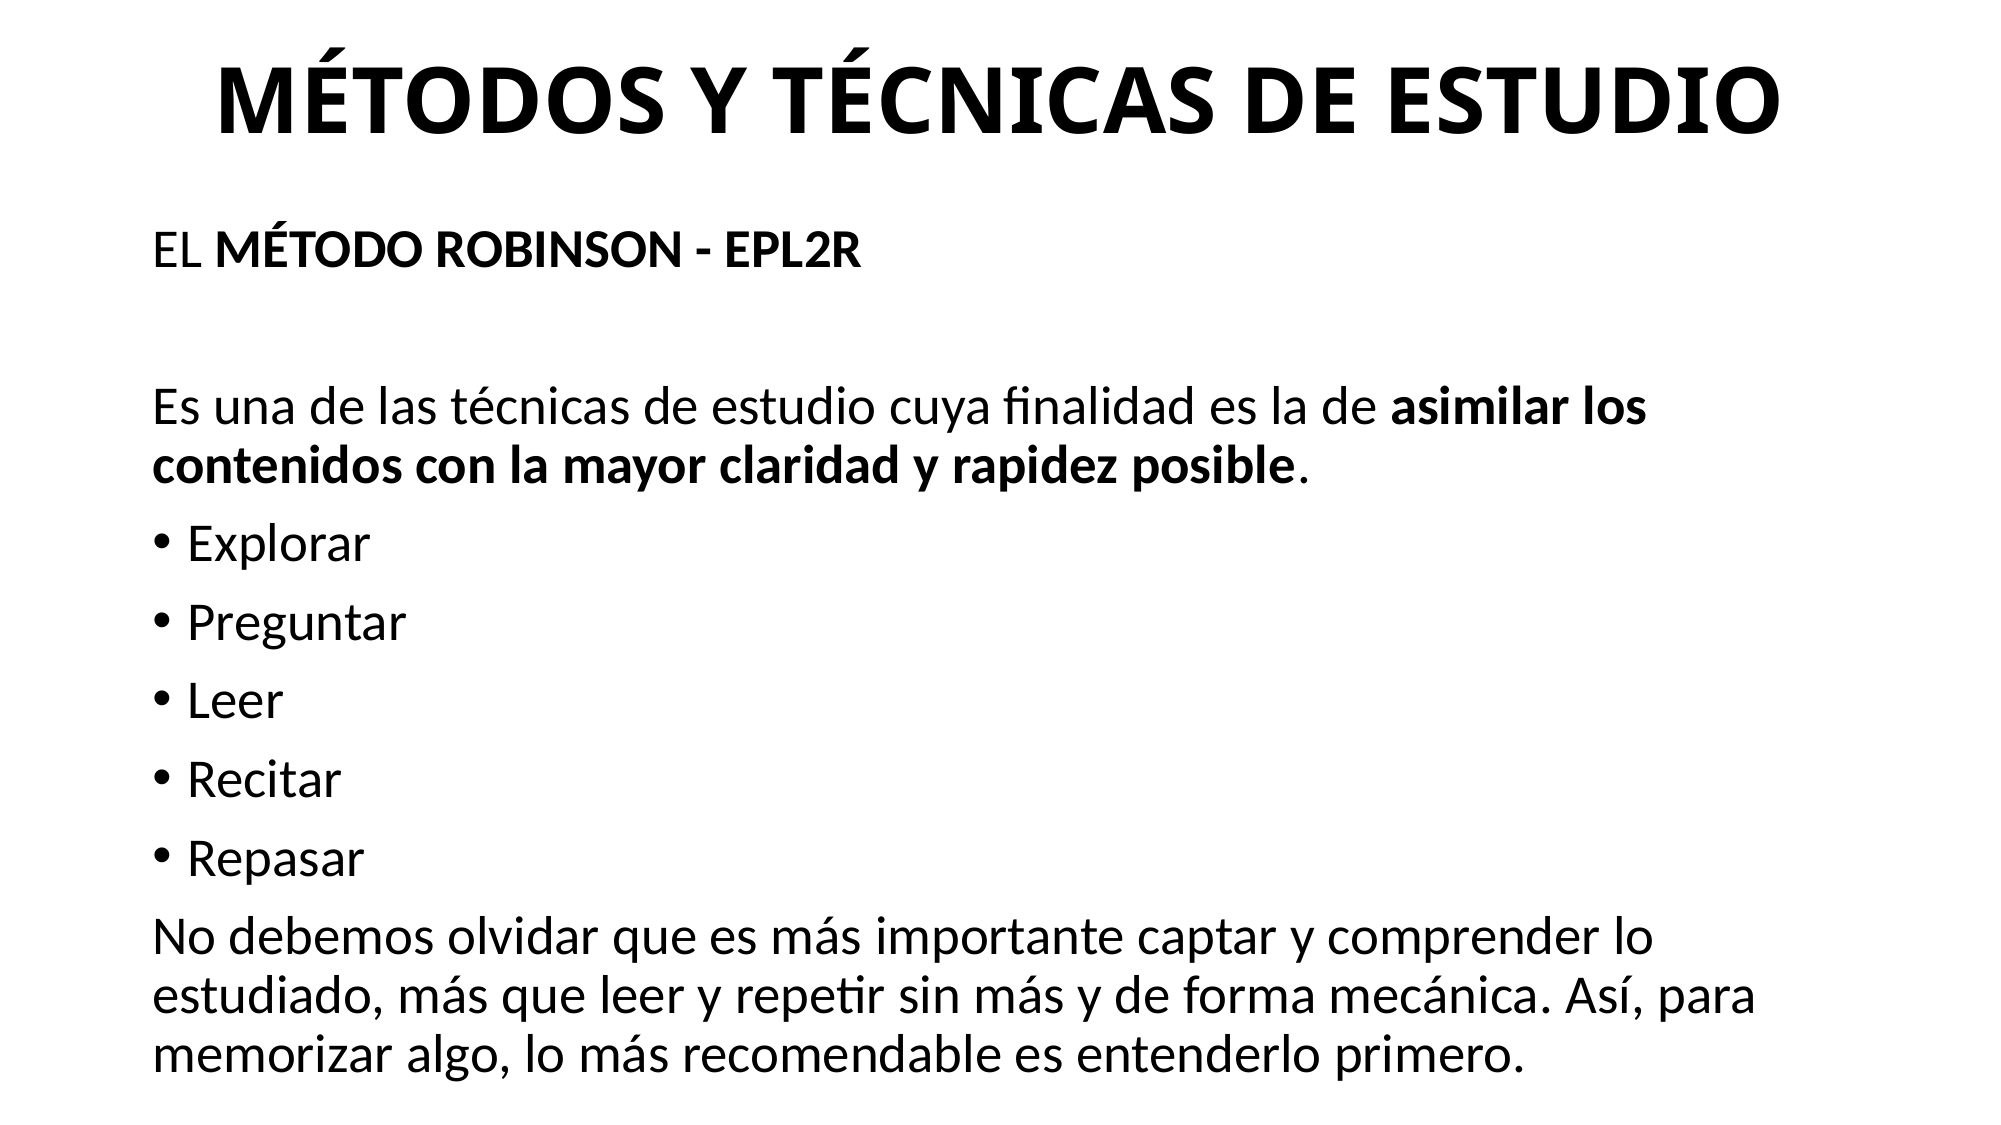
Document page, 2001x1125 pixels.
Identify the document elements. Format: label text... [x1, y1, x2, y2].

title MÉTODOS Y TÉCNICAS DE ESTUDIO [137, 0, 1863, 212]
list EL MÉTODO ROBINSON - EPL2R Es una de las técnicas de estudio cuya finalidad es la de asimilar los contenidos con la mayor claridad y rapidez posible. Explorar Preguntar Leer Recitar Repasar No debemos olvidar que es más importante captar y comprender lo estudiado, más que leer y repetir sin más y de forma mecánica. Así, para memorizar algo, lo más recomendable es entenderlo primero. [137, 212, 1863, 1097]
